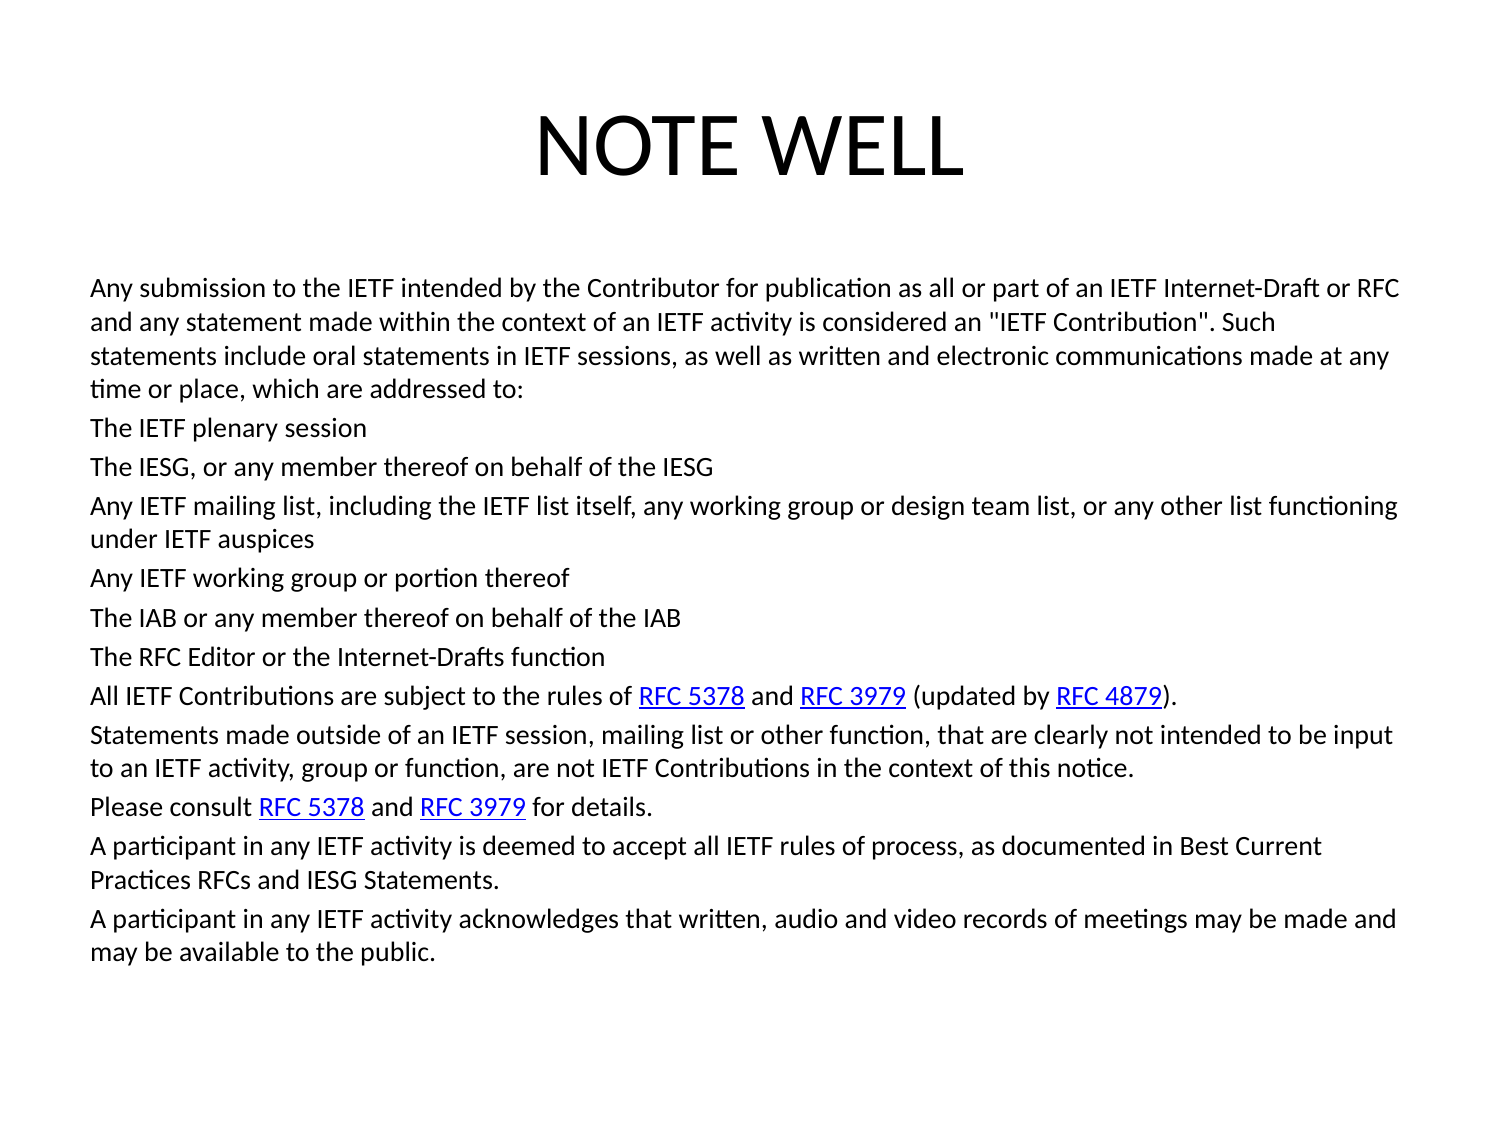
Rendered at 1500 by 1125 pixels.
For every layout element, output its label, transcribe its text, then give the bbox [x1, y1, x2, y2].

title NOTE WELL [75, 45, 1425, 233]
list Any submission to the IETF intended by the Contributor for publication as all or part of an IETF Internet-Draft or RFC and any statement made within the context of an IETF activity is considered an "IETF Contribution". Such statements include oral statements in IETF sessions, as well as written and electronic communications made at any time or place, which are addressed to: The IETF plenary session The IESG, or any member thereof on behalf of the IESG Any IETF mailing list, including the IETF list itself, any working group or design team list, or any other list functioning under IETF auspices Any IETF working group or portion thereof The IAB or any member thereof on behalf of the IAB The RFC Editor or the Internet-Drafts function All IETF Contributions are subject to the rules of RFC 5378 and RFC 3979 (updated by RFC 4879). Statements made outside of an IETF session, mailing list or other function, that are clearly not intended to be input to an IETF activity, group or function, are not IETF Contributions in the context of this notice. Please consult RFC 5378 and RFC 3979 for details. A participant in any IETF activity is deemed to accept all IETF rules of process, as documented in Best Current Practices RFCs and IESG Statements. A participant in any IETF activity acknowledges that written, audio and video records of meetings may be made and may be available to the public. [75, 262, 1425, 1005]
